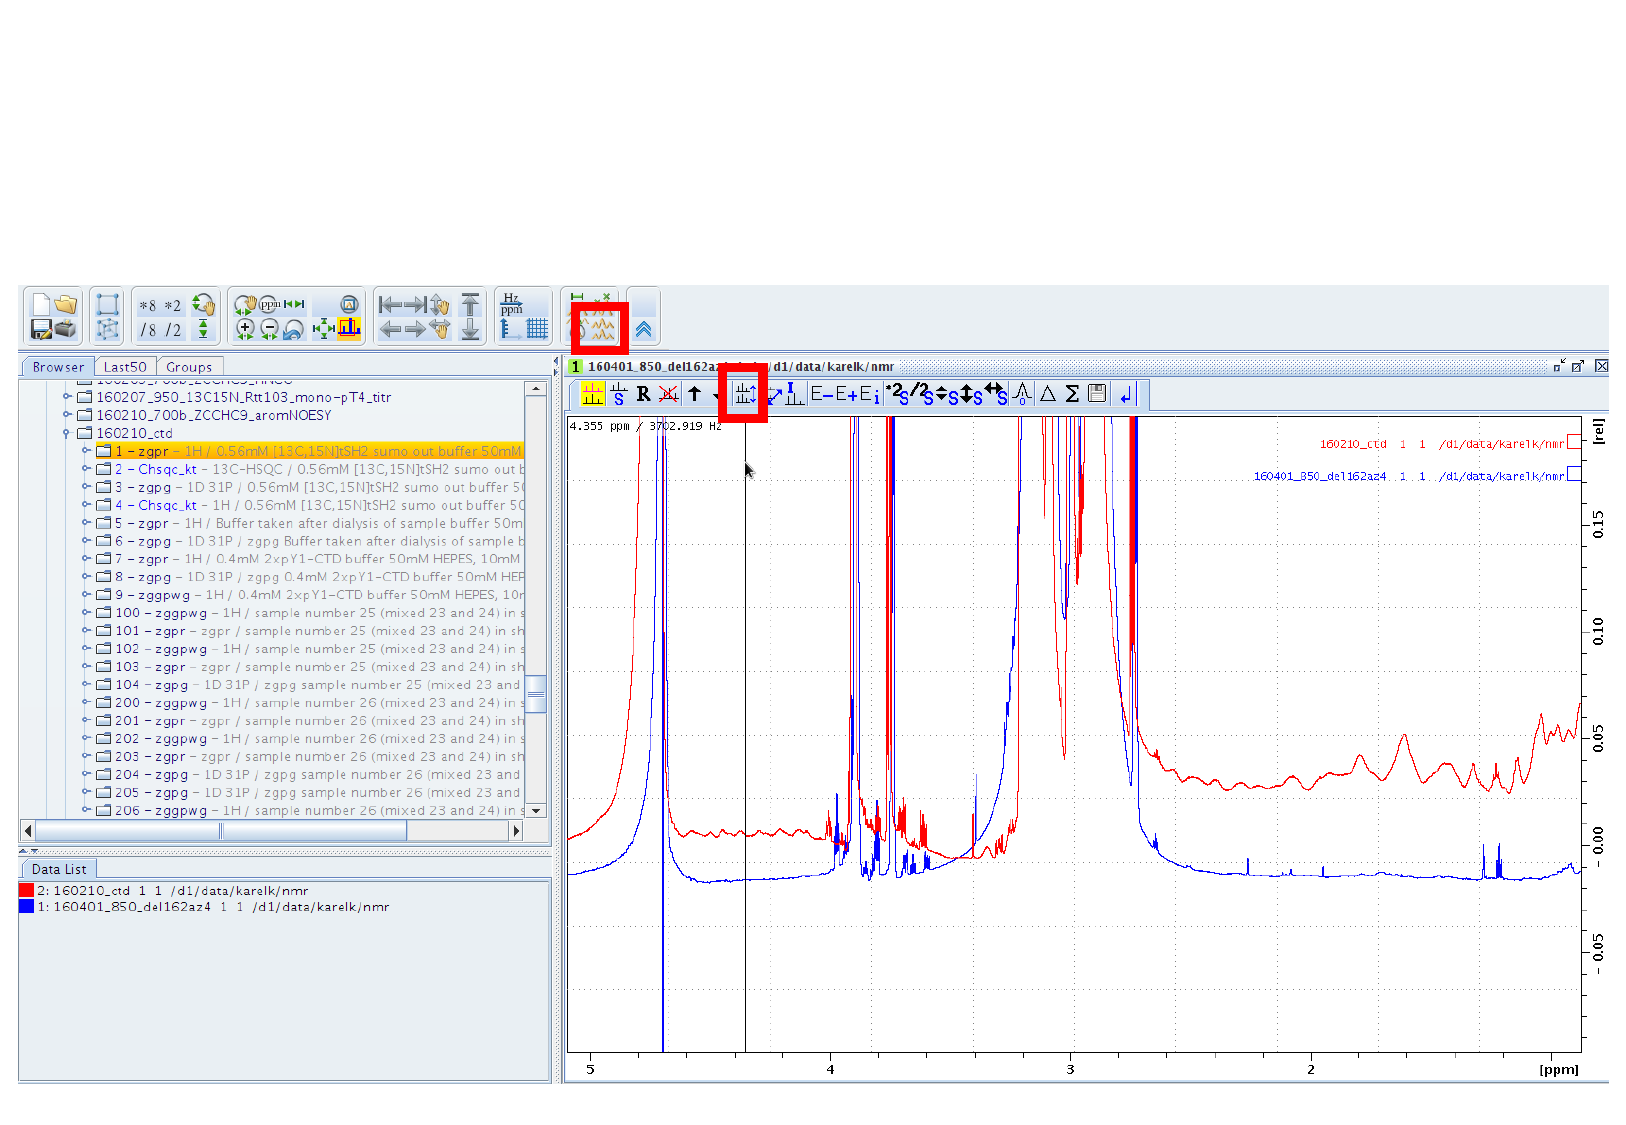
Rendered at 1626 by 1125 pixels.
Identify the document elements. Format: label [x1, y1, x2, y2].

picture [18, 285, 1609, 1084]
